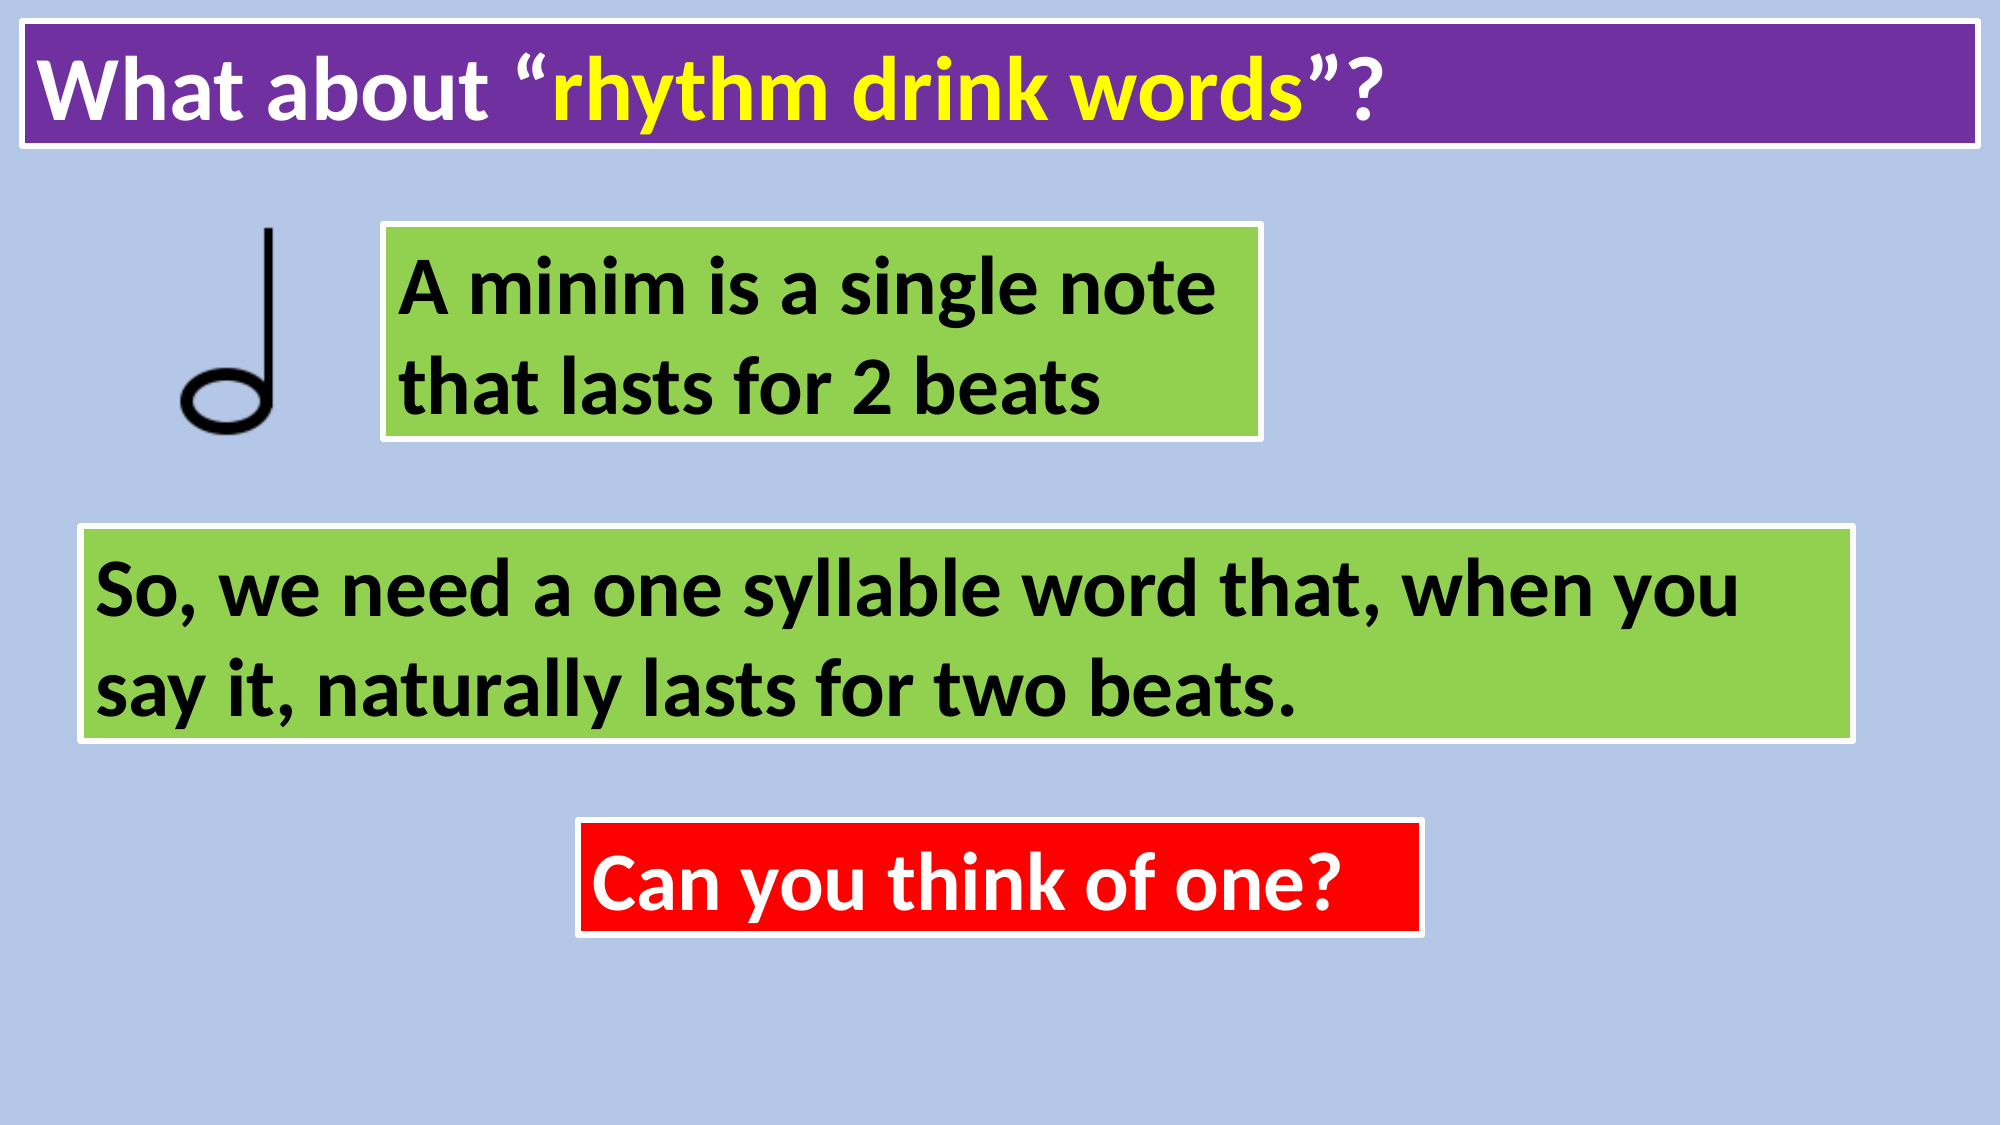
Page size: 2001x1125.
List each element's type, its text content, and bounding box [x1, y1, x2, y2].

text_box So, we need a one syllable word that, when you say it, naturally lasts for two beats. [80, 526, 1853, 741]
text_box Can you think of one? [577, 819, 1423, 935]
picture [162, 216, 290, 450]
text_box What about “rhythm drink words”? [22, 21, 1978, 146]
text_box A minim is a single note that lasts for 2 beats [383, 224, 1262, 439]
